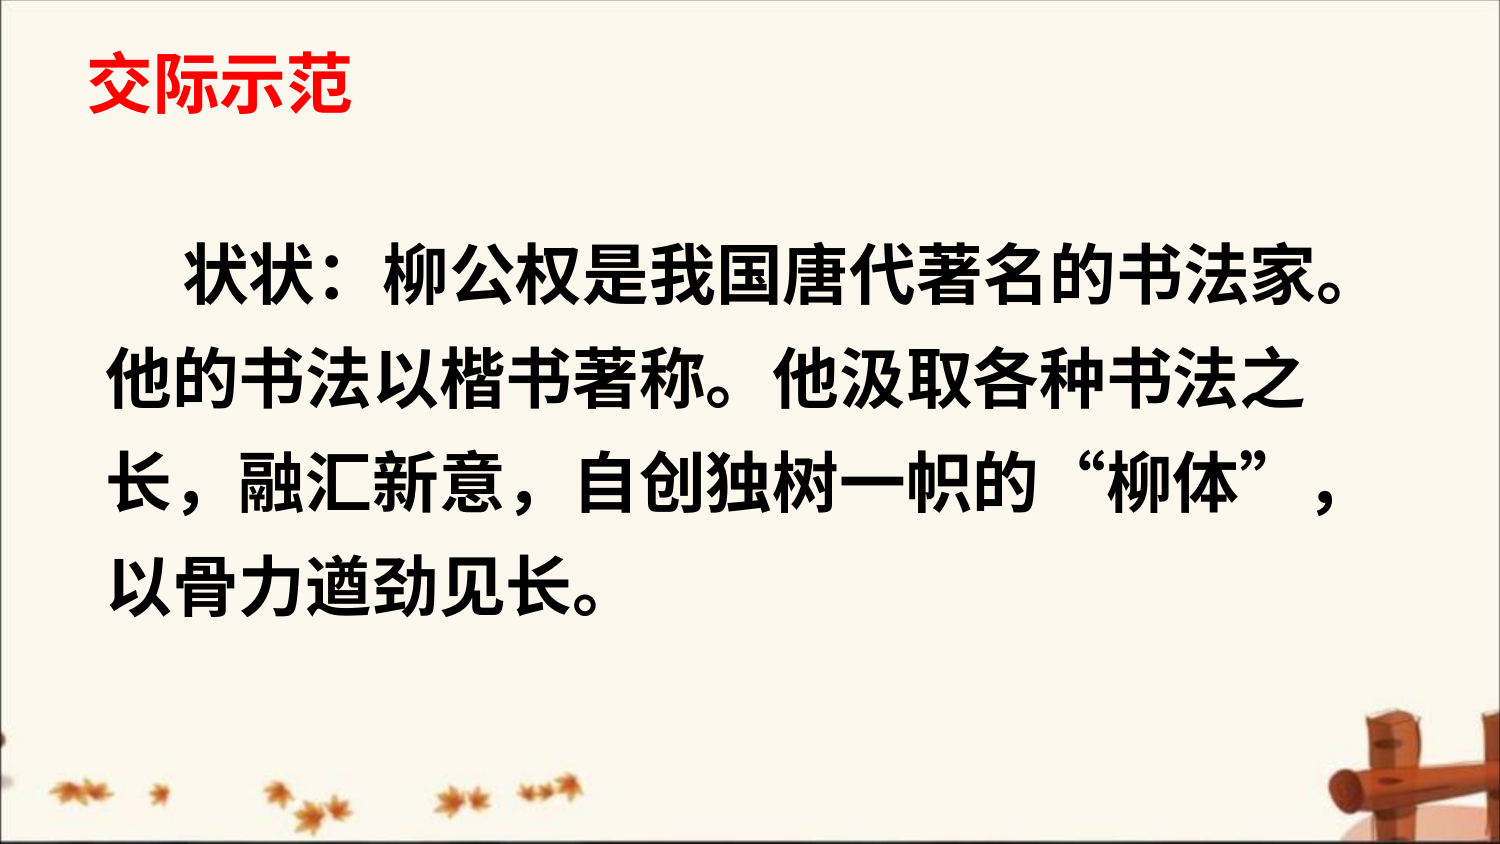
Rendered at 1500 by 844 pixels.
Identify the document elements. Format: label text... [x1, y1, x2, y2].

text_box 状状：柳公权是我国唐代著名的书法家。他的书法以楷书著称。他汲取各种书法之长，融汇新意，自创独树一帜的“柳体”，以骨力遒劲见长。 [90, 201, 1410, 632]
text_box 交际示范 [71, 34, 397, 129]
picture [0, 0, 1500, 844]
